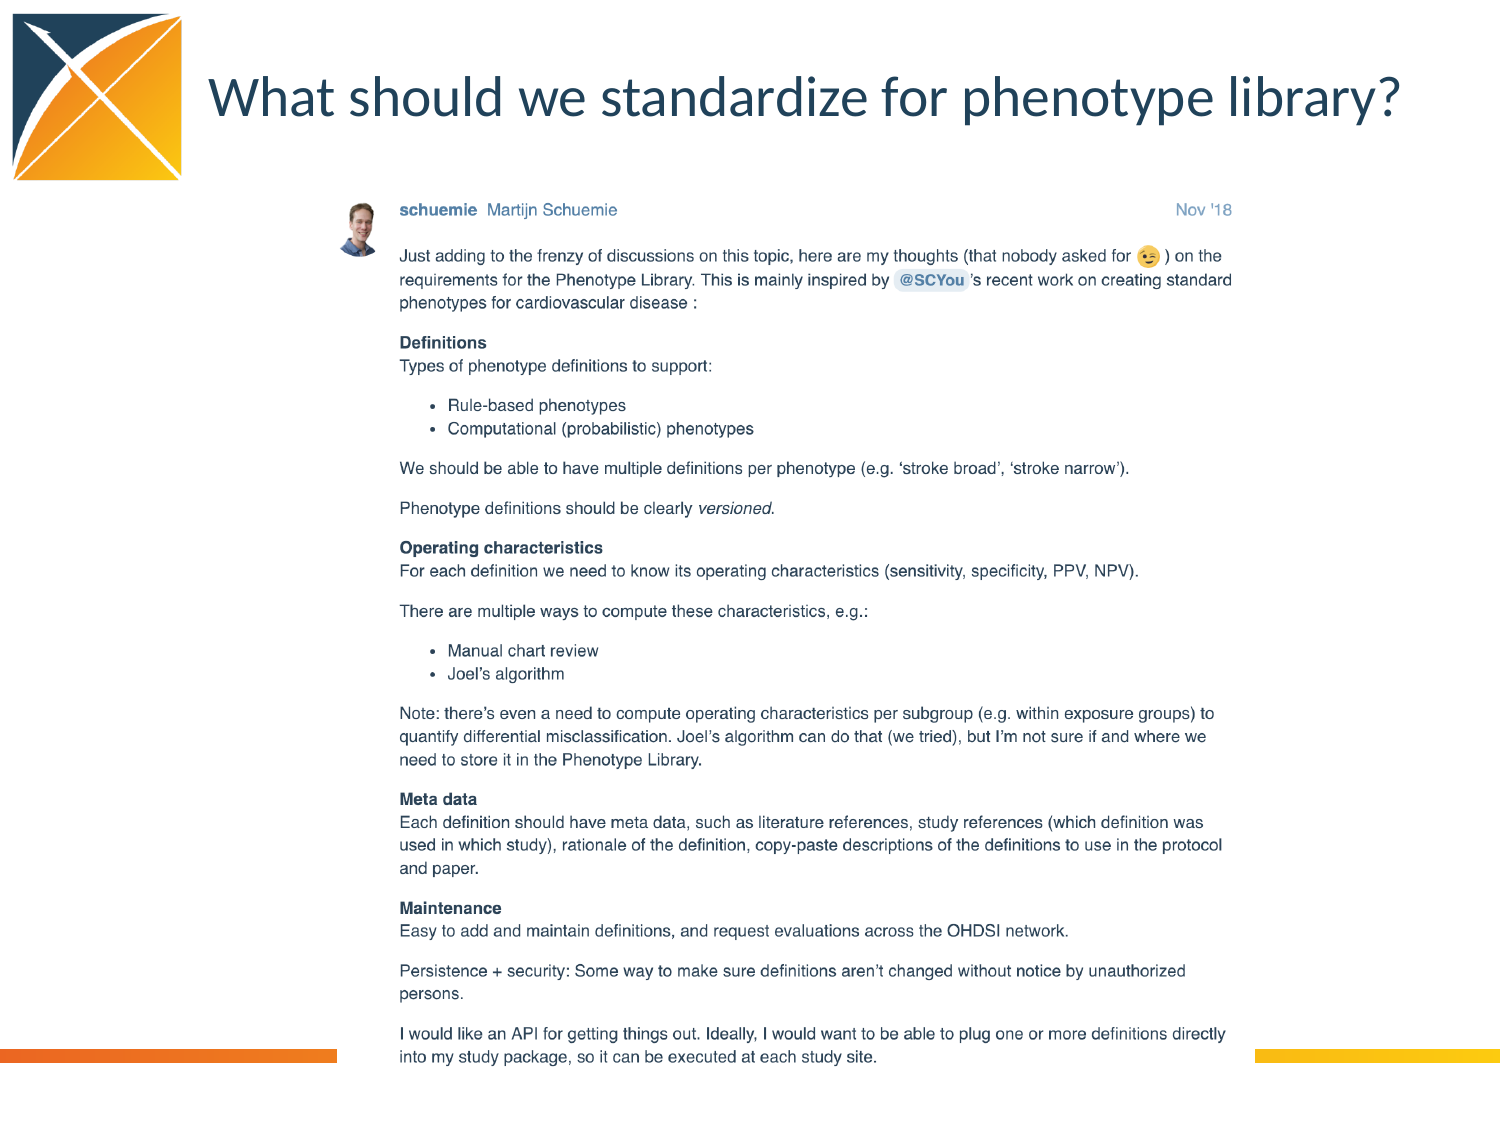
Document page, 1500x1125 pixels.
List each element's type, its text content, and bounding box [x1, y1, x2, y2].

picture [0, 0, 206, 200]
title What should we standardize for phenotype library? [187, 24, 1425, 163]
picture [336, 186, 1255, 1074]
